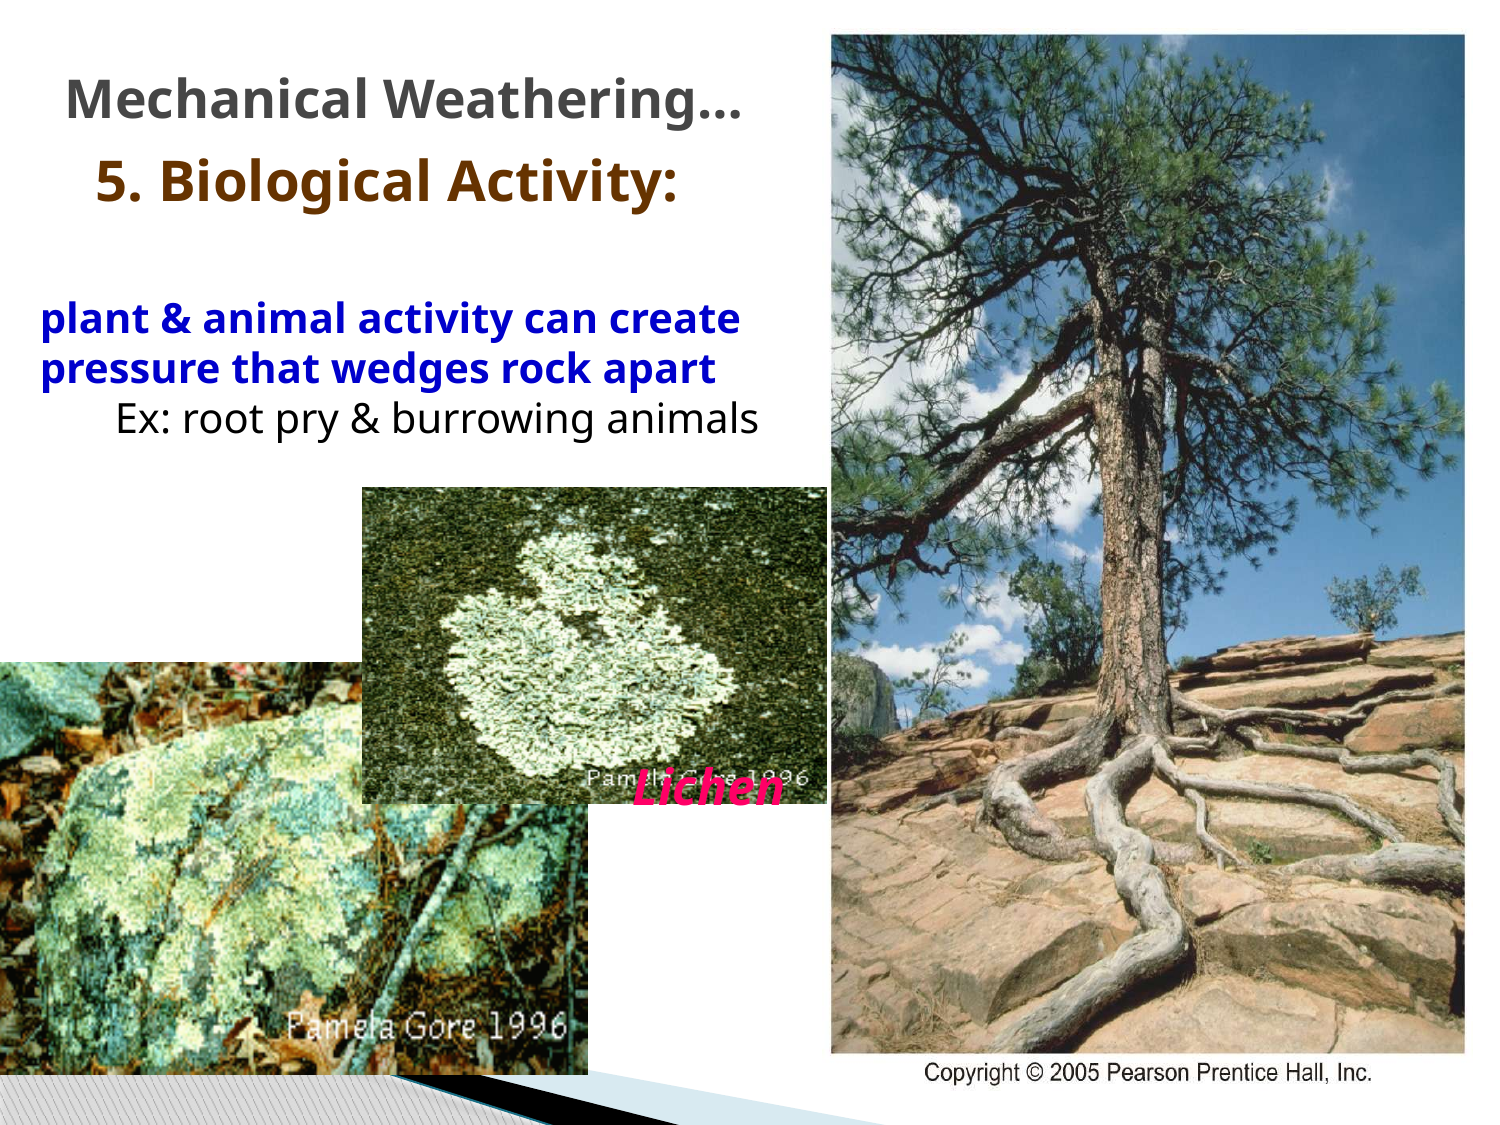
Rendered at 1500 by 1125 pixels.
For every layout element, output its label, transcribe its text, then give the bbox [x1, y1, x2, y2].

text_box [362, 487, 831, 813]
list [822, 28, 1473, 1092]
text_box plant & animal activity can create pressure that wedges rock apart Ex: root pry & burrowing animals [24, 284, 800, 450]
title Mechanical Weathering… [50, 50, 775, 146]
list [0, 662, 588, 1076]
list 5. Biological Activity: [62, 137, 816, 463]
